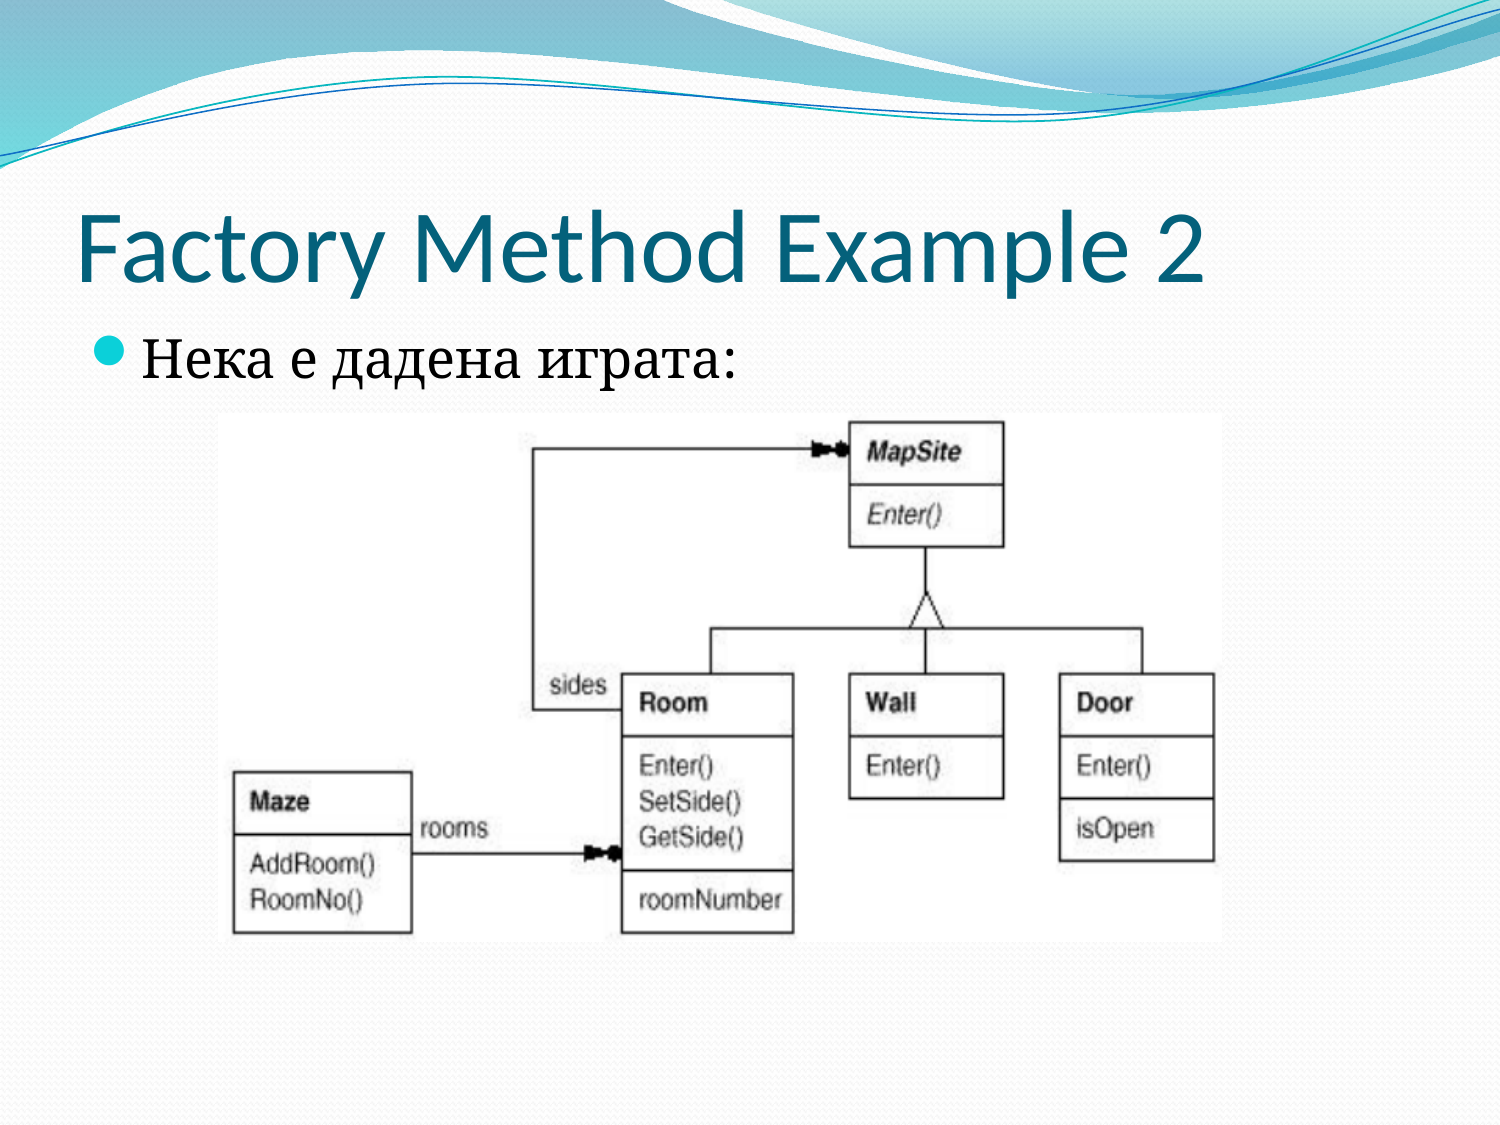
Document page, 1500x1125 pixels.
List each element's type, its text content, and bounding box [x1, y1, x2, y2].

title Factory Method Example 2 [75, 115, 1425, 303]
list Нека е дадена играта: [75, 317, 1425, 1038]
picture [218, 413, 1222, 942]
text_box /** * Sets the client socket implementation factory for the * application. The factory can be specified only once. * When an application creates a new client socket, the * socket implementation factory's createSocketImpl method * is called to create the actual socket implementation. */ public static synchronized void setSocketImplFactory(SocketImplFactory fac) throws IOException { if (factory != null) { throw new SocketException("factory already defined"); } factory = fac; } [211, 414, 1228, 954]
